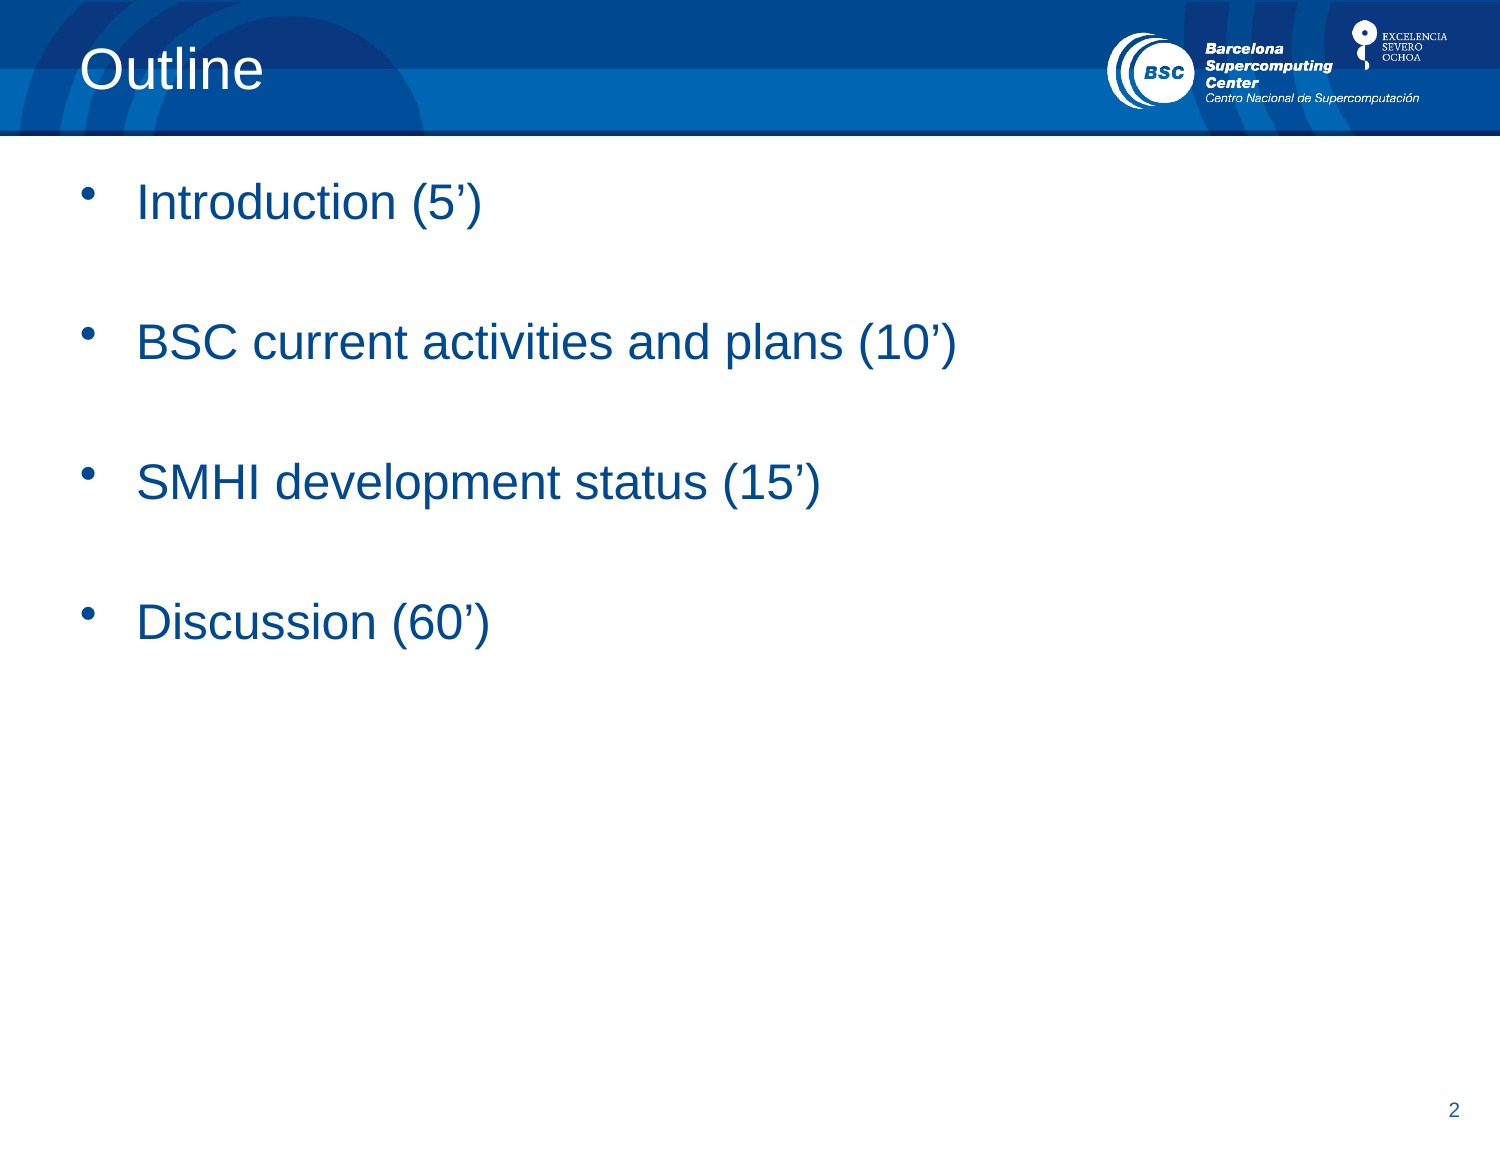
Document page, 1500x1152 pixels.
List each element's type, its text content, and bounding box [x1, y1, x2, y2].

picture [0, 0, 1500, 136]
title Outline [65, 23, 1081, 138]
list Introduction (5’) BSC current activities and plans (10’) SMHI development status (15’) Discussion (60’) [64, 161, 1432, 1068]
